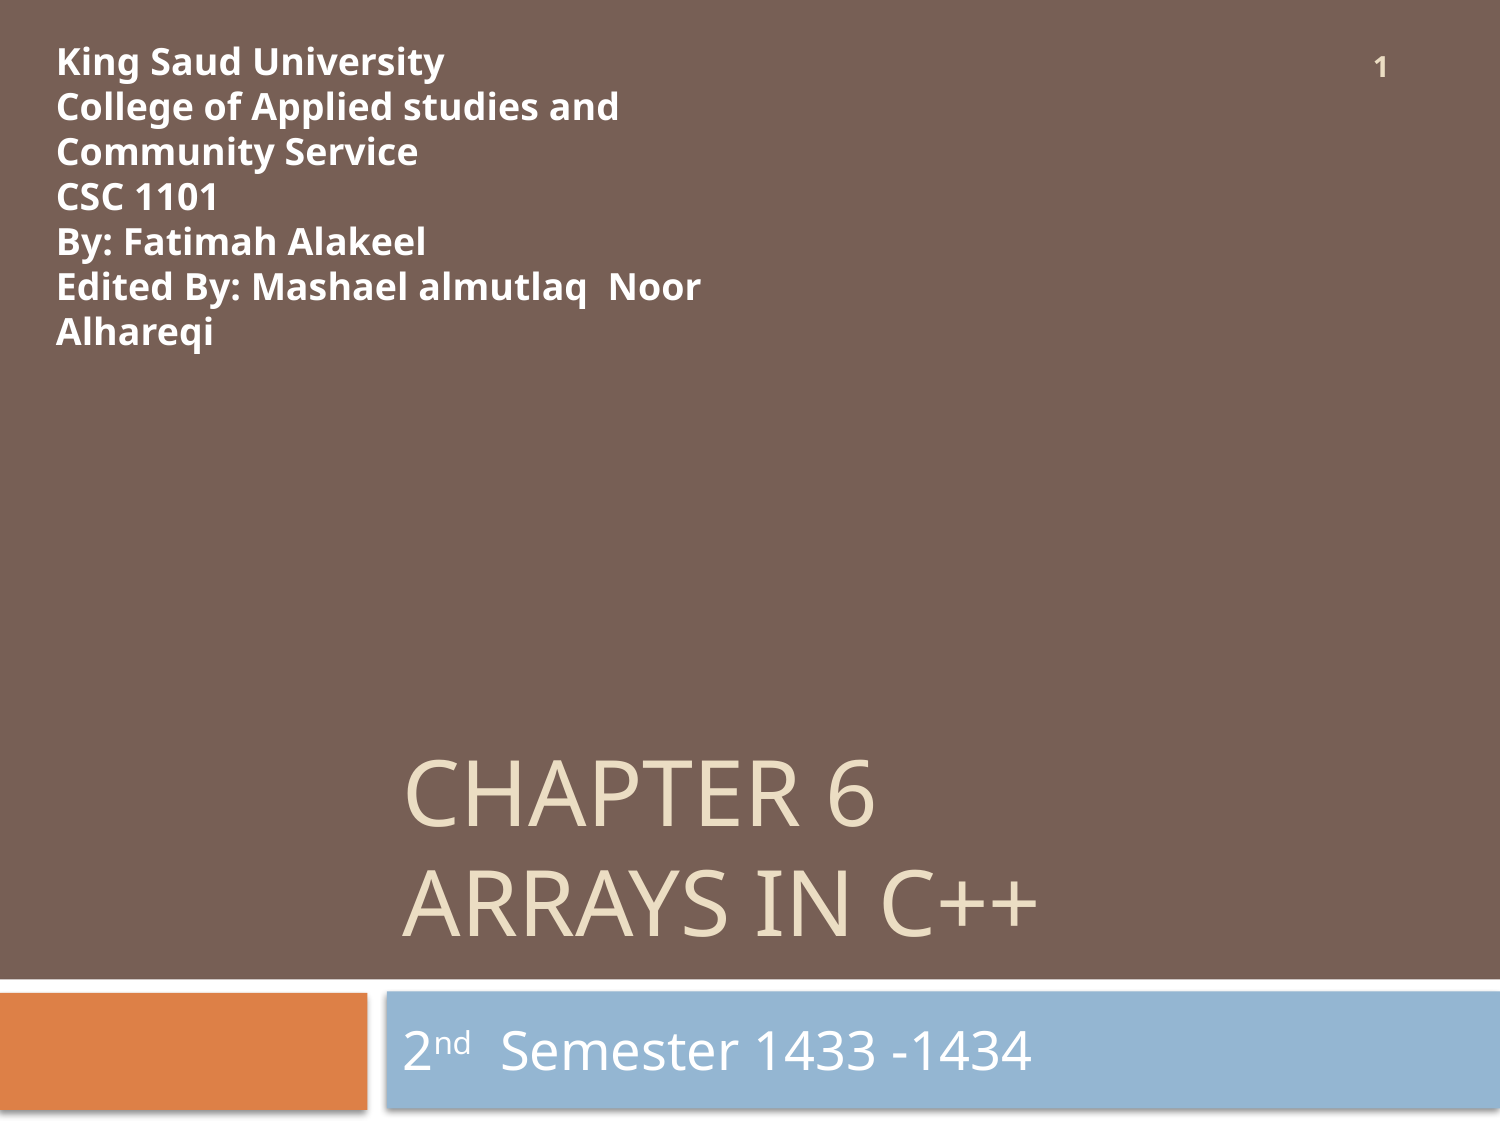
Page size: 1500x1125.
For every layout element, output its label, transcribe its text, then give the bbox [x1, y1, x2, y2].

slide_number 1 [1312, 37, 1450, 100]
subtitle 2nd Semester 1433 -1434 [387, 992, 1488, 1106]
text_box King Saud University College of Applied studies and Community Service CSC 1101 By: Fatimah Alakeel Edited By: Mashael almutlaq Noor Alhareqi [41, 30, 792, 361]
title Chapter 6 Arrays in C++ [387, 662, 1451, 963]
